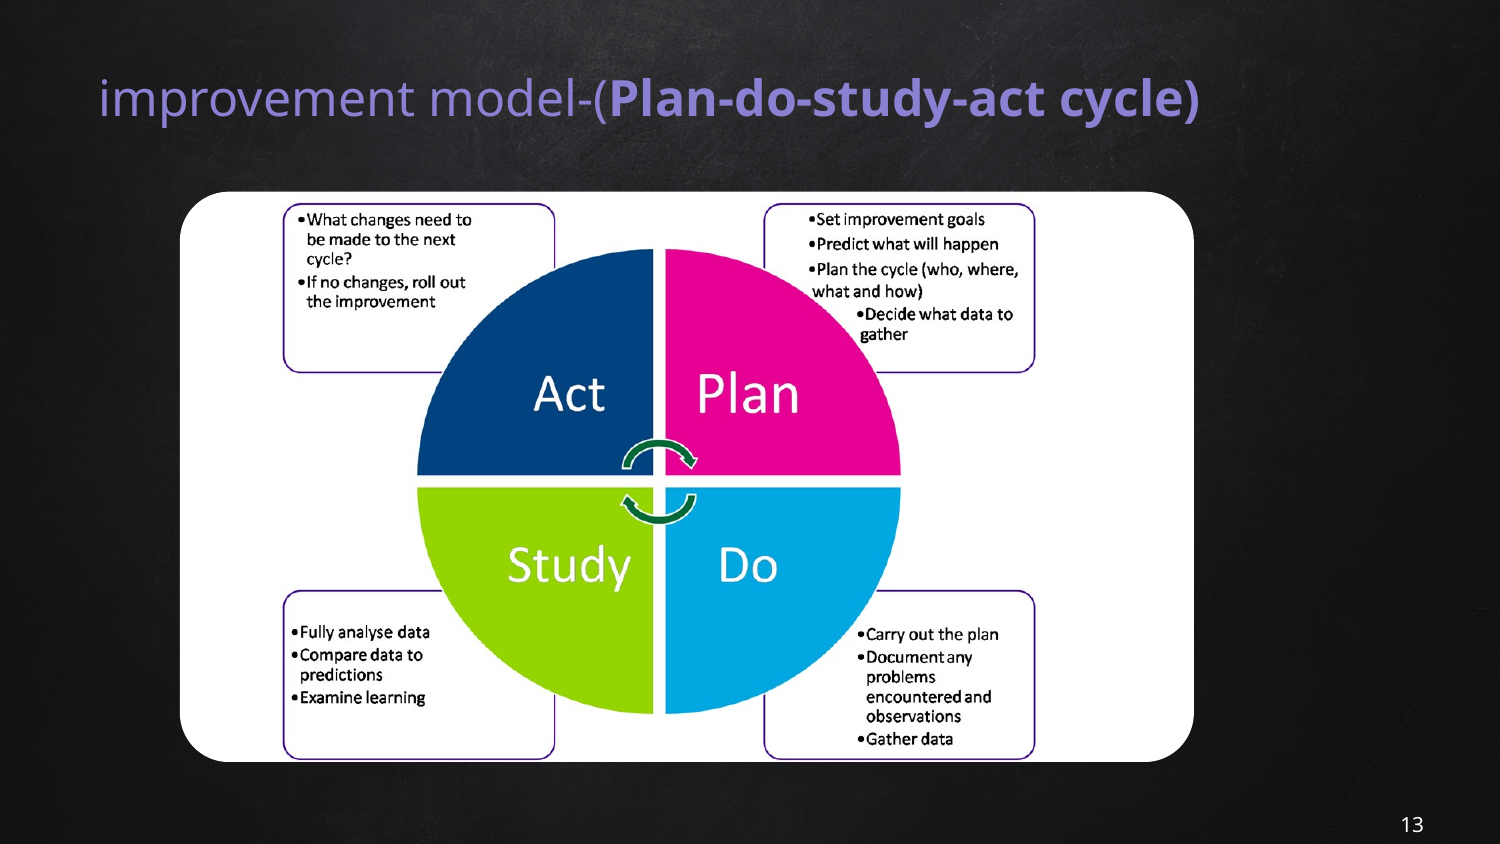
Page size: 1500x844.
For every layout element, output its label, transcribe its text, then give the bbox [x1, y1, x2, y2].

title improvement model-(Plan-do-study-act cycle) [0, 51, 1401, 192]
picture [0, 0, 1500, 844]
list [179, 191, 1195, 763]
slide_number 13 [1350, 796, 1475, 827]
